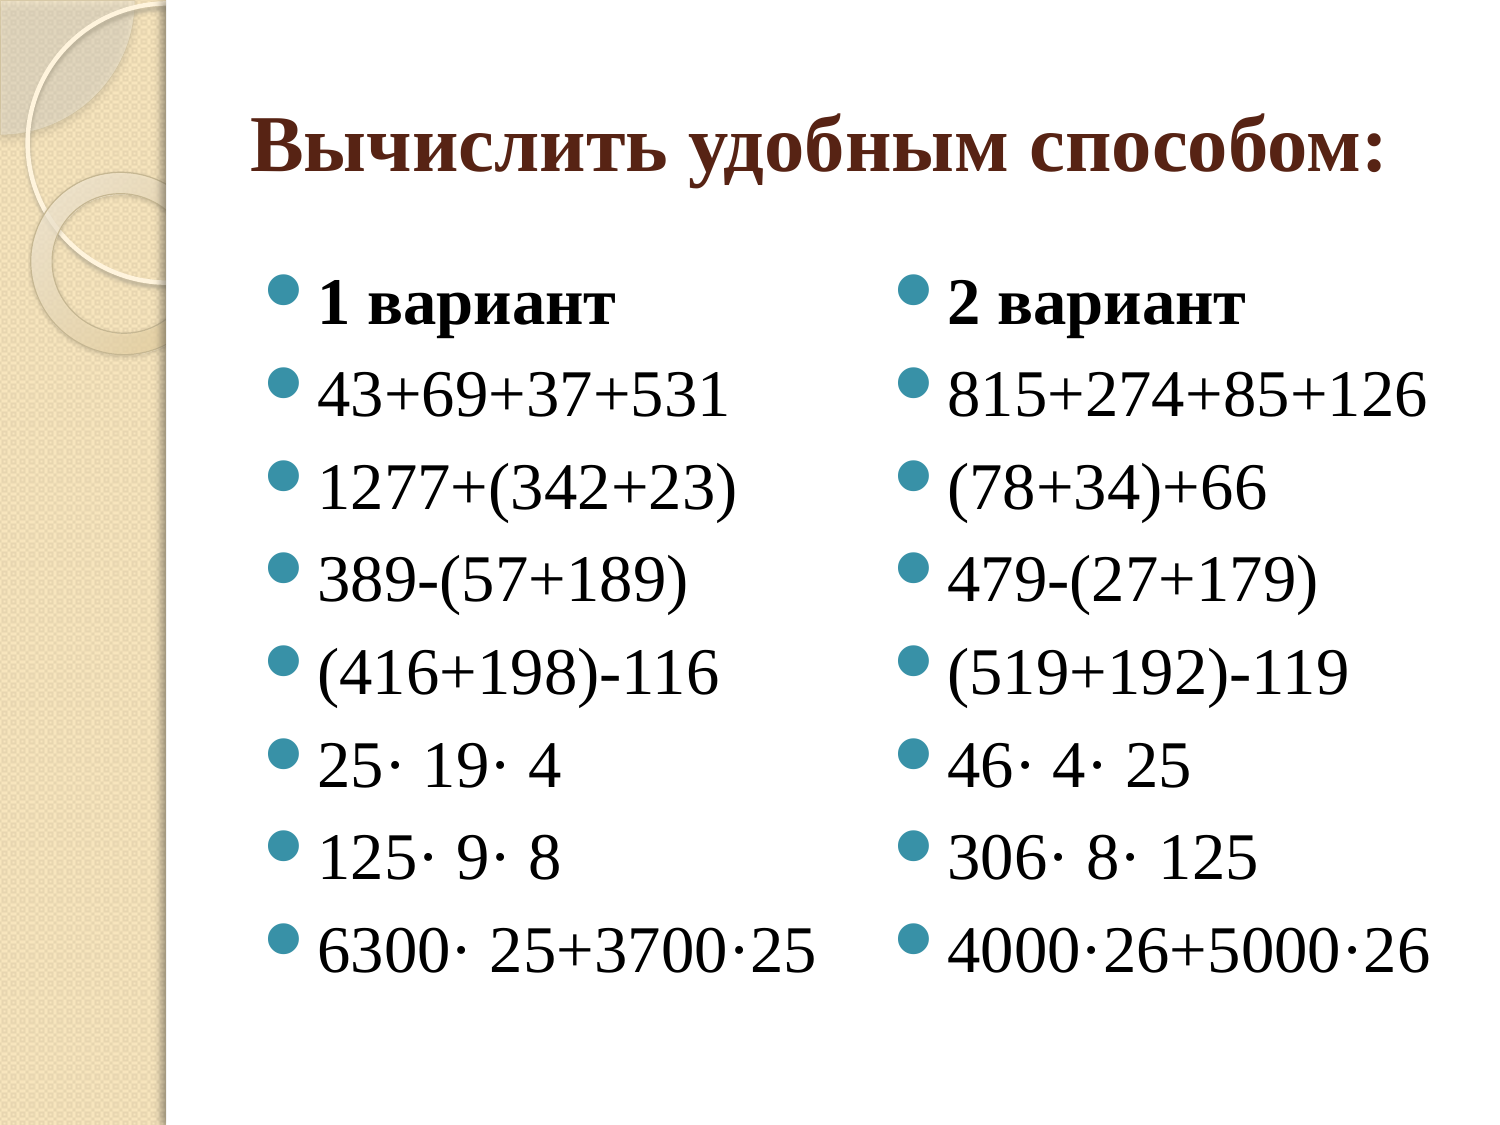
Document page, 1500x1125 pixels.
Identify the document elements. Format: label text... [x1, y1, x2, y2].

list 2 вариант 815+274+85+126 (78+34)+66 479-(27+179) (519+192)-119 46· 4· 25 306· 8· 125 4000·26+5000·26 [865, 249, 1466, 1015]
list 1 вариант 43+69+37+531 1277+(342+23) 389-(57+189) (416+198)-116 25· 19· 4 125· 9· 8 6300· 25+3700·25 [235, 249, 836, 1015]
title Вычислить удобным способом: [235, 45, 1466, 233]
